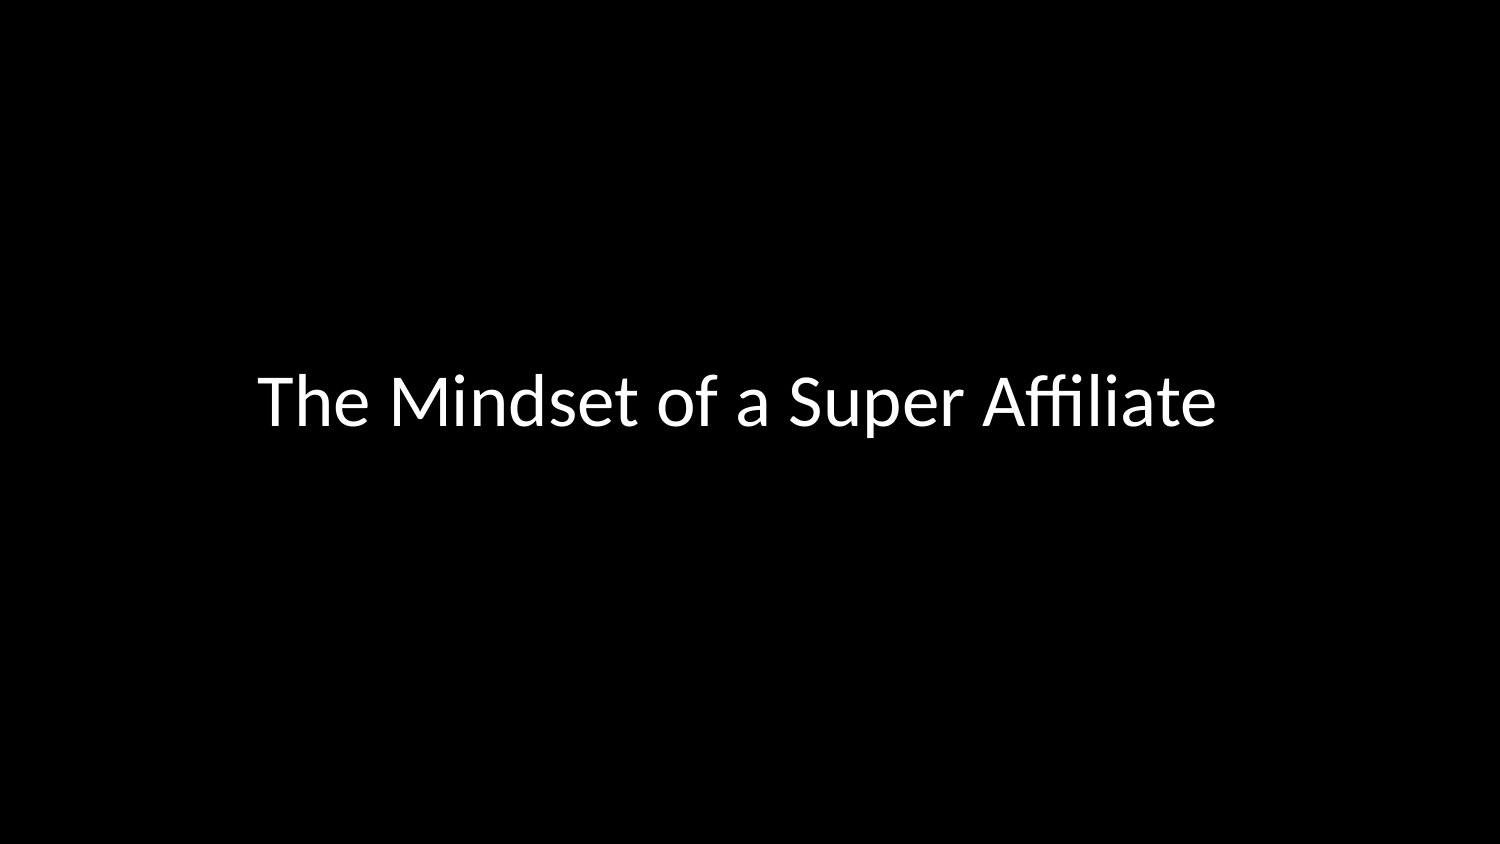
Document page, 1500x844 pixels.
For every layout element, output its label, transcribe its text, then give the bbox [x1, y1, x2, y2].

title The Mindset of a Super Affiliate [147, 232, 1329, 561]
